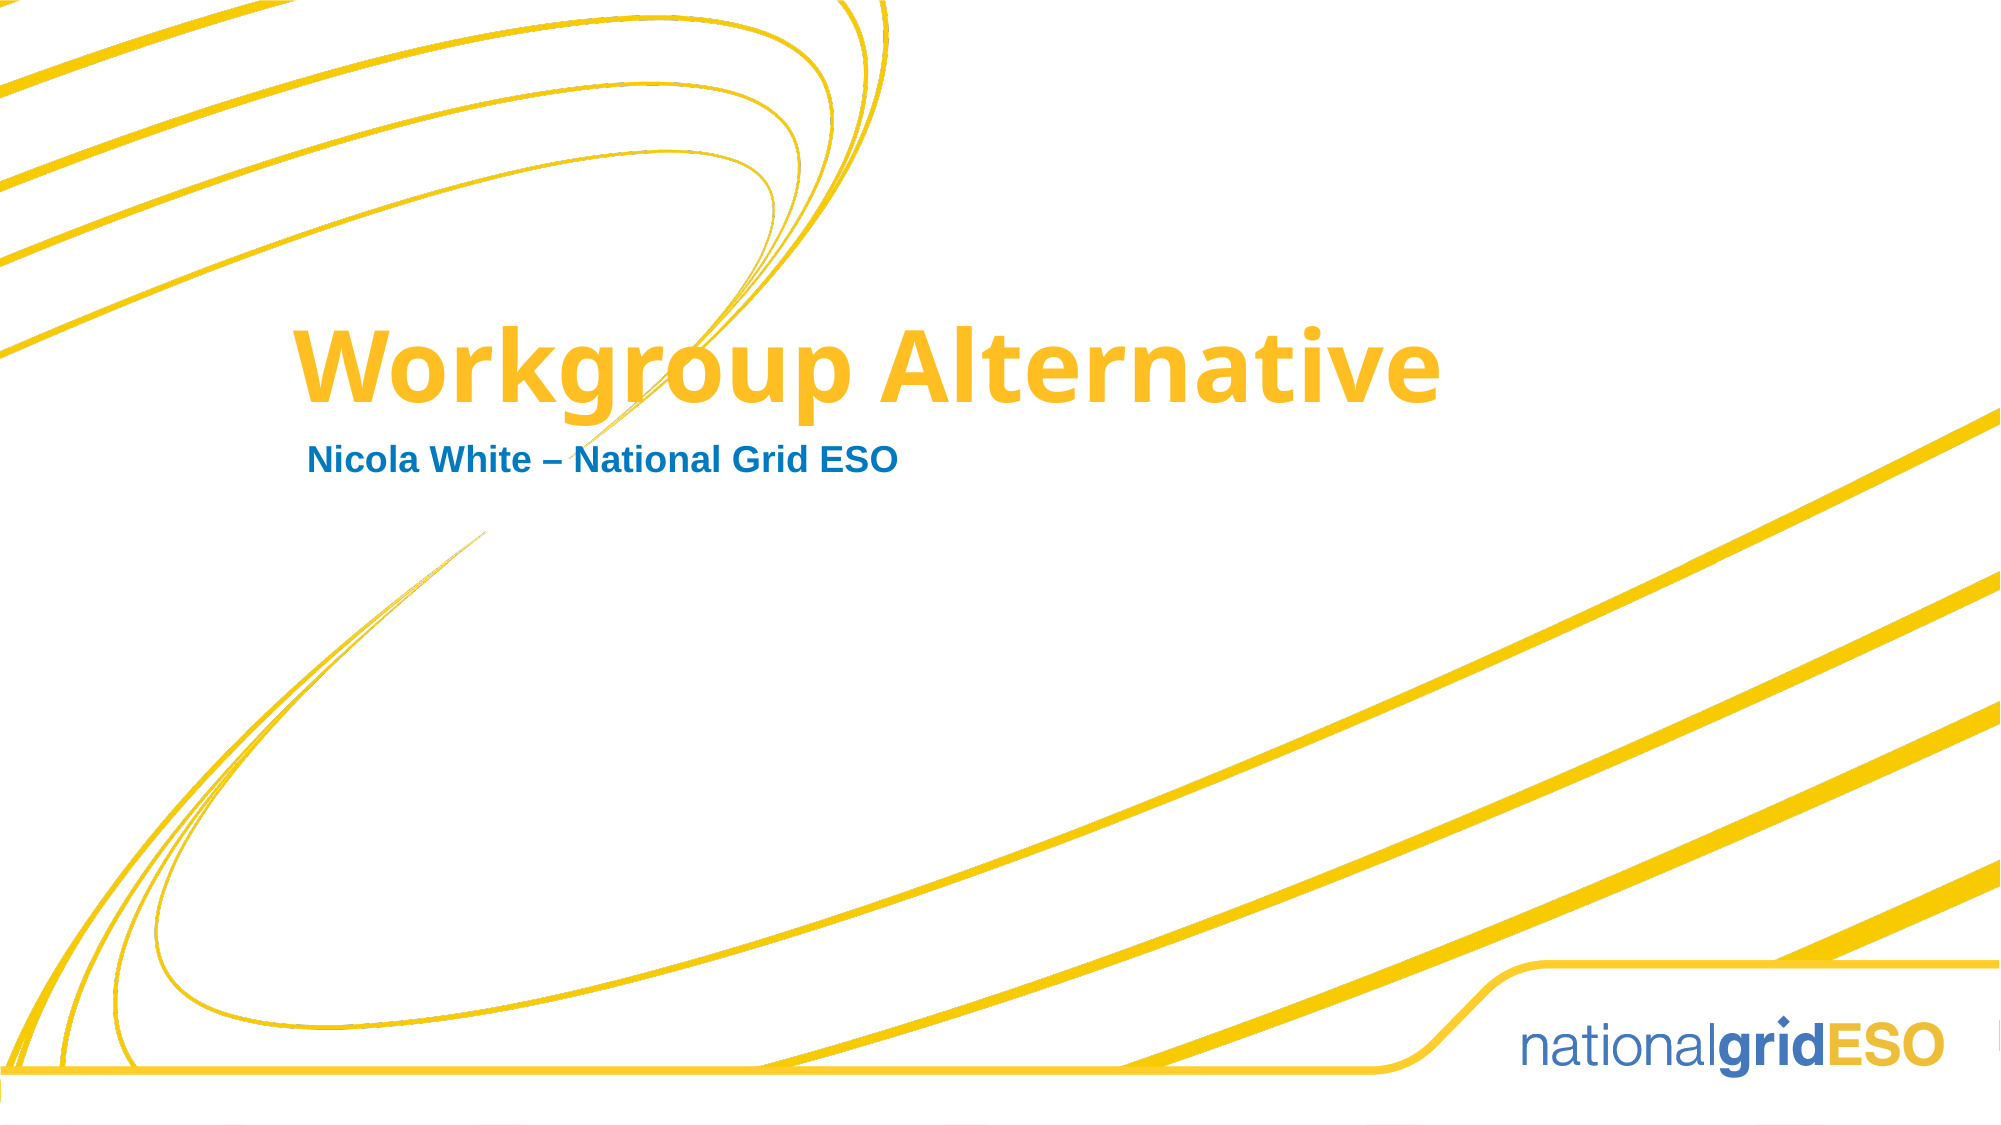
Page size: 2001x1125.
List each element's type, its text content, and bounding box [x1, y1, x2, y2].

list Workgroup Alternative [278, 309, 1519, 448]
text_box Nicola White – National Grid ESO [292, 432, 1454, 600]
picture [0, 0, 2000, 1125]
